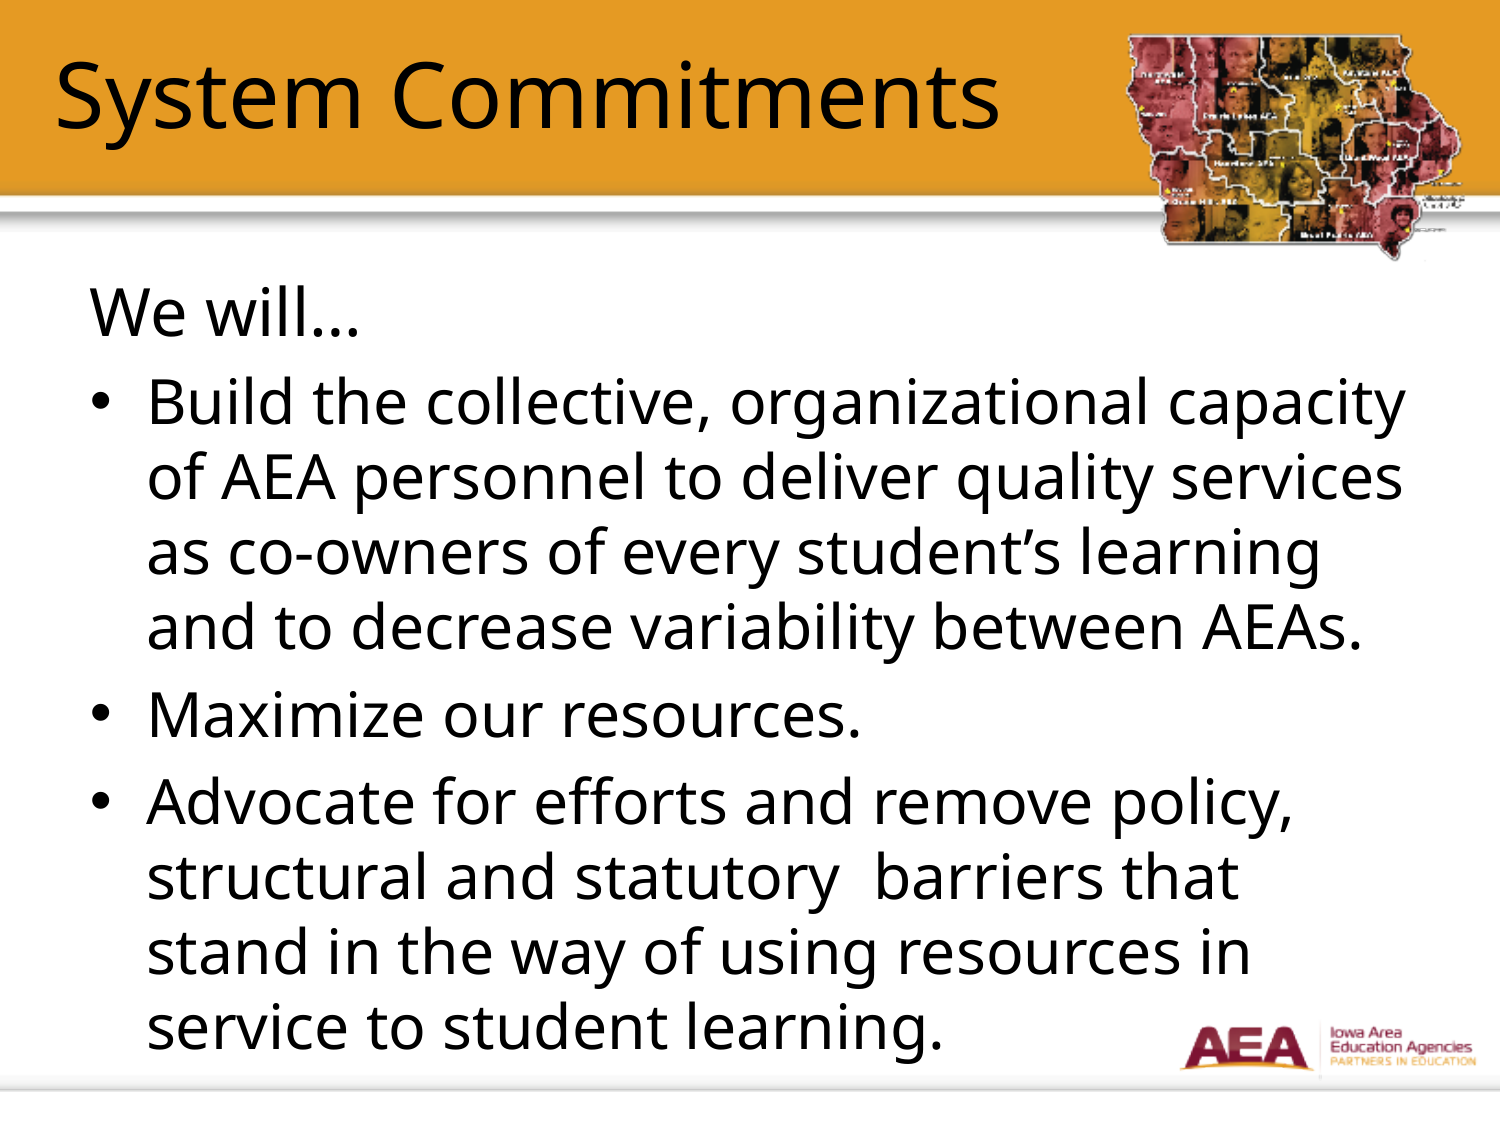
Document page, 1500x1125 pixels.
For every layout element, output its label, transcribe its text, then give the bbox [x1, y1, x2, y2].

title System Commitments [40, 29, 1391, 217]
picture [0, 0, 1500, 1125]
list We will… Build the collective, organizational capacity of AEA personnel to deliver quality services as co-owners of every student’s learning and to decrease variability between AEAs. Maximize our resources. Advocate for efforts and remove policy, structural and statutory barriers that stand in the way of using resources in service to student learning. [75, 262, 1425, 1005]
